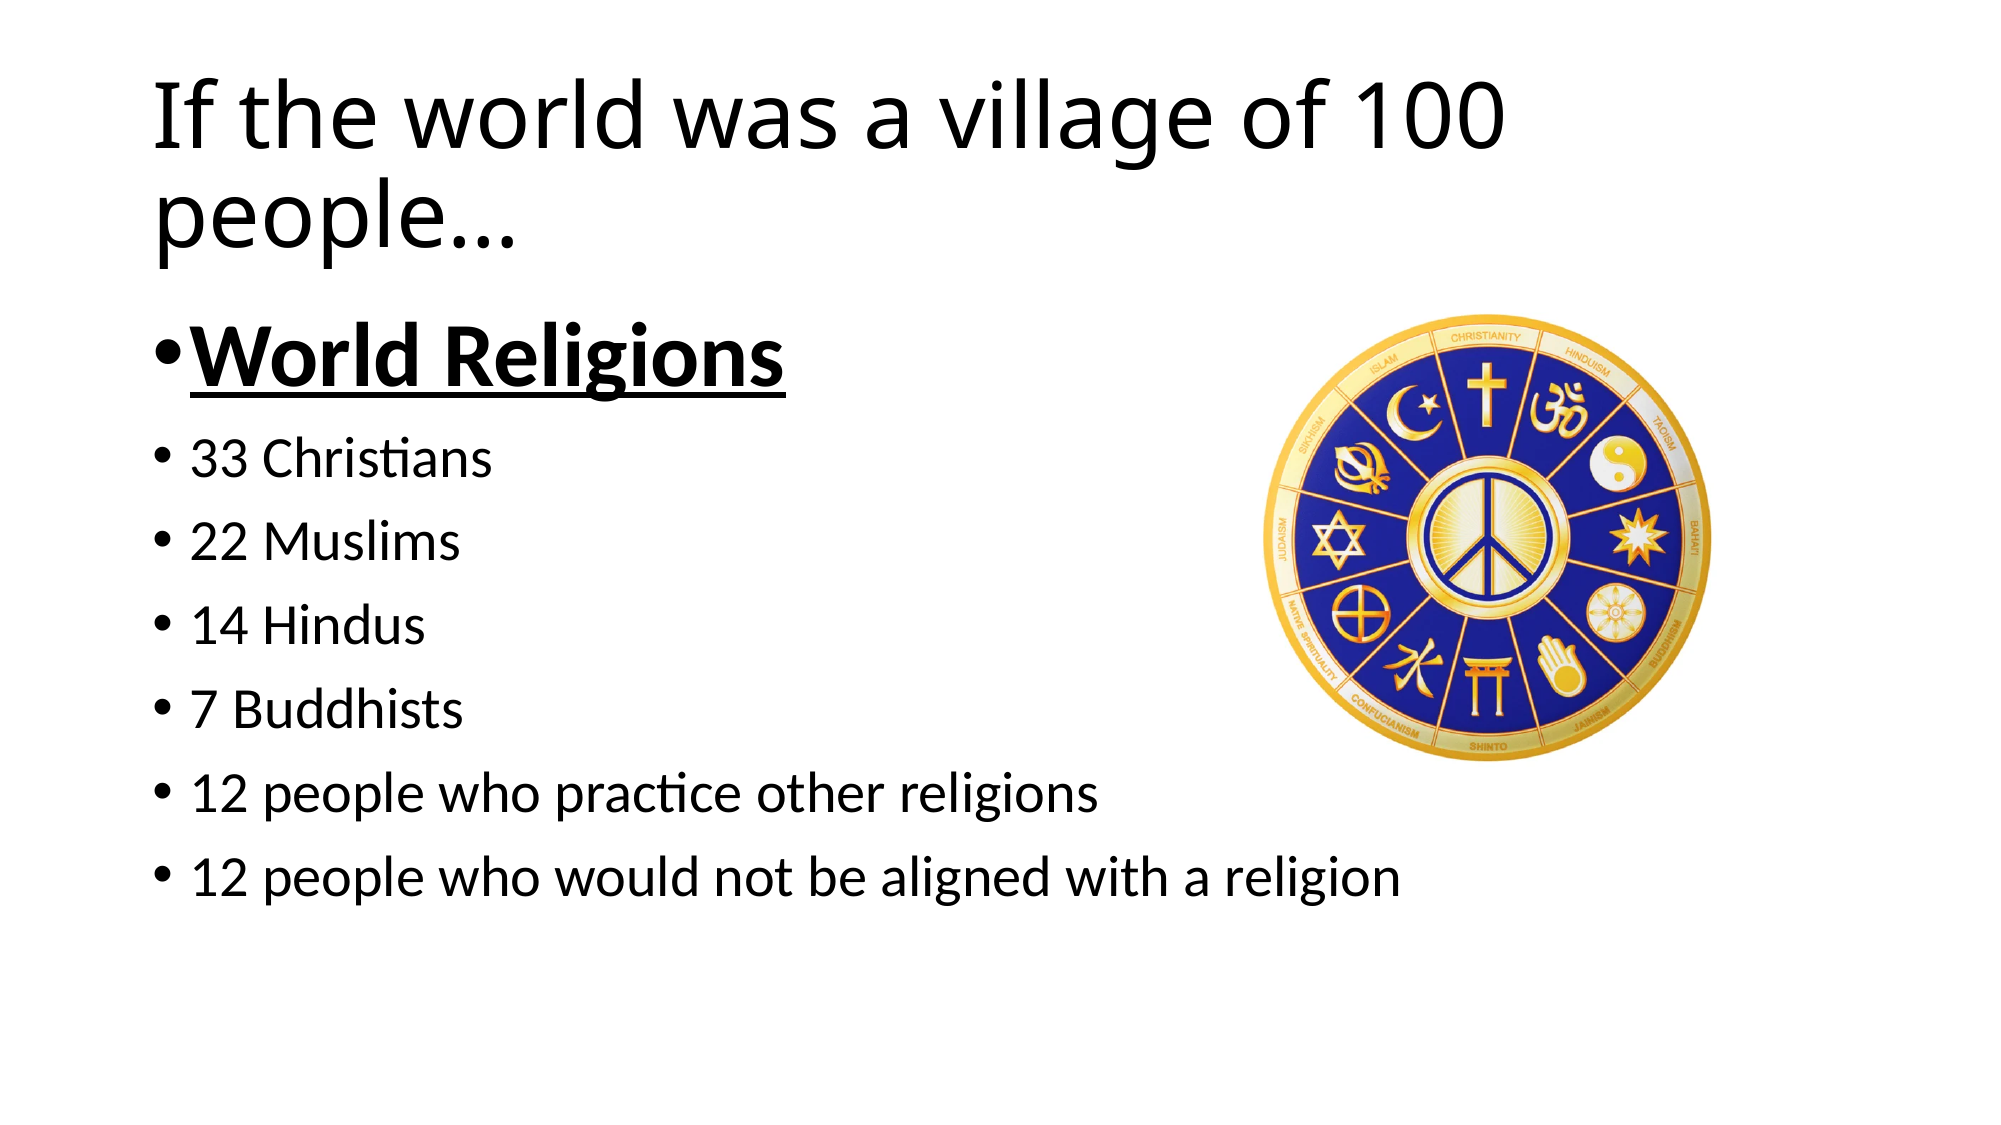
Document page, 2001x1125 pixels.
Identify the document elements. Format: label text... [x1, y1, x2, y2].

title If the world was a village of 100 people… [137, 59, 1863, 278]
picture [1205, 256, 1769, 819]
list World Religions 33 Christians 22 Muslims 14 Hindus 7 Buddhists 12 people who practice other religions 12 people who would not be aligned with a religion [137, 299, 1863, 1014]
